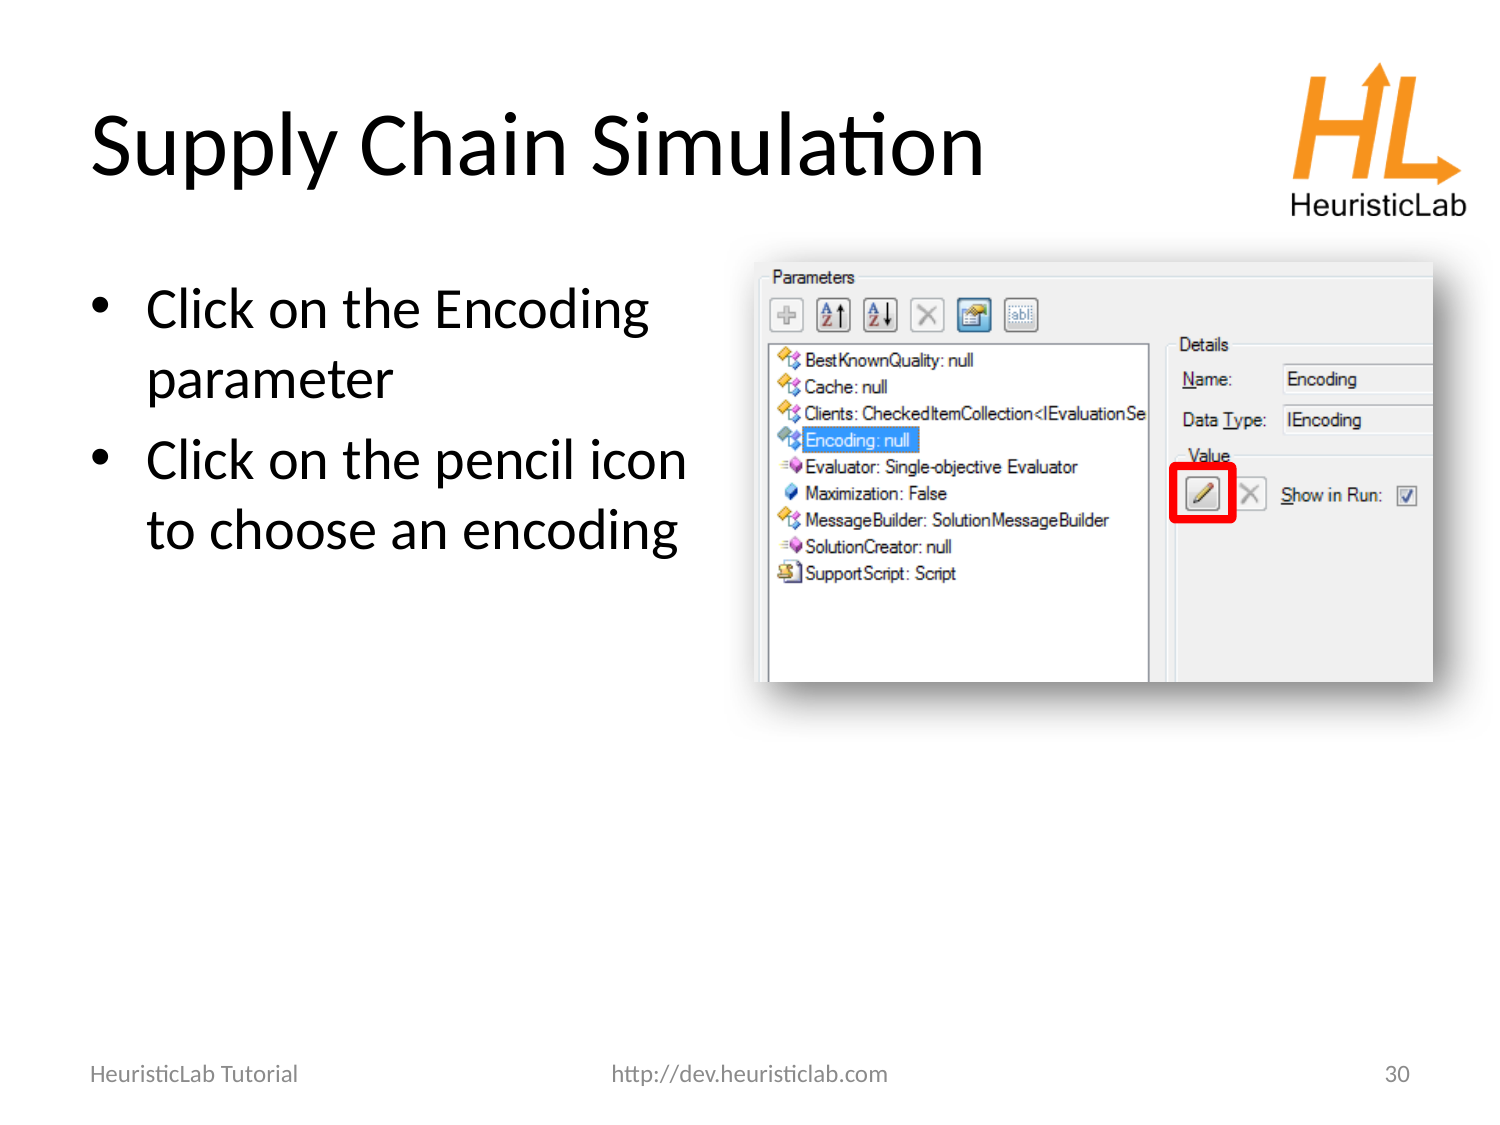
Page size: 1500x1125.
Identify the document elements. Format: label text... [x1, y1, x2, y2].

footer http://dev.heuristiclab.com [512, 1042, 988, 1103]
slide_number HeuristicLab Tutorial [75, 1042, 425, 1103]
picture [754, 262, 1434, 682]
title Supply Chain Simulation [75, 45, 1282, 233]
list Click on the Encoding parameter Click on the pencil icon to choose an encoding [75, 262, 738, 1005]
slide_number 30 [1074, 1042, 1425, 1103]
picture [1281, 27, 1474, 244]
